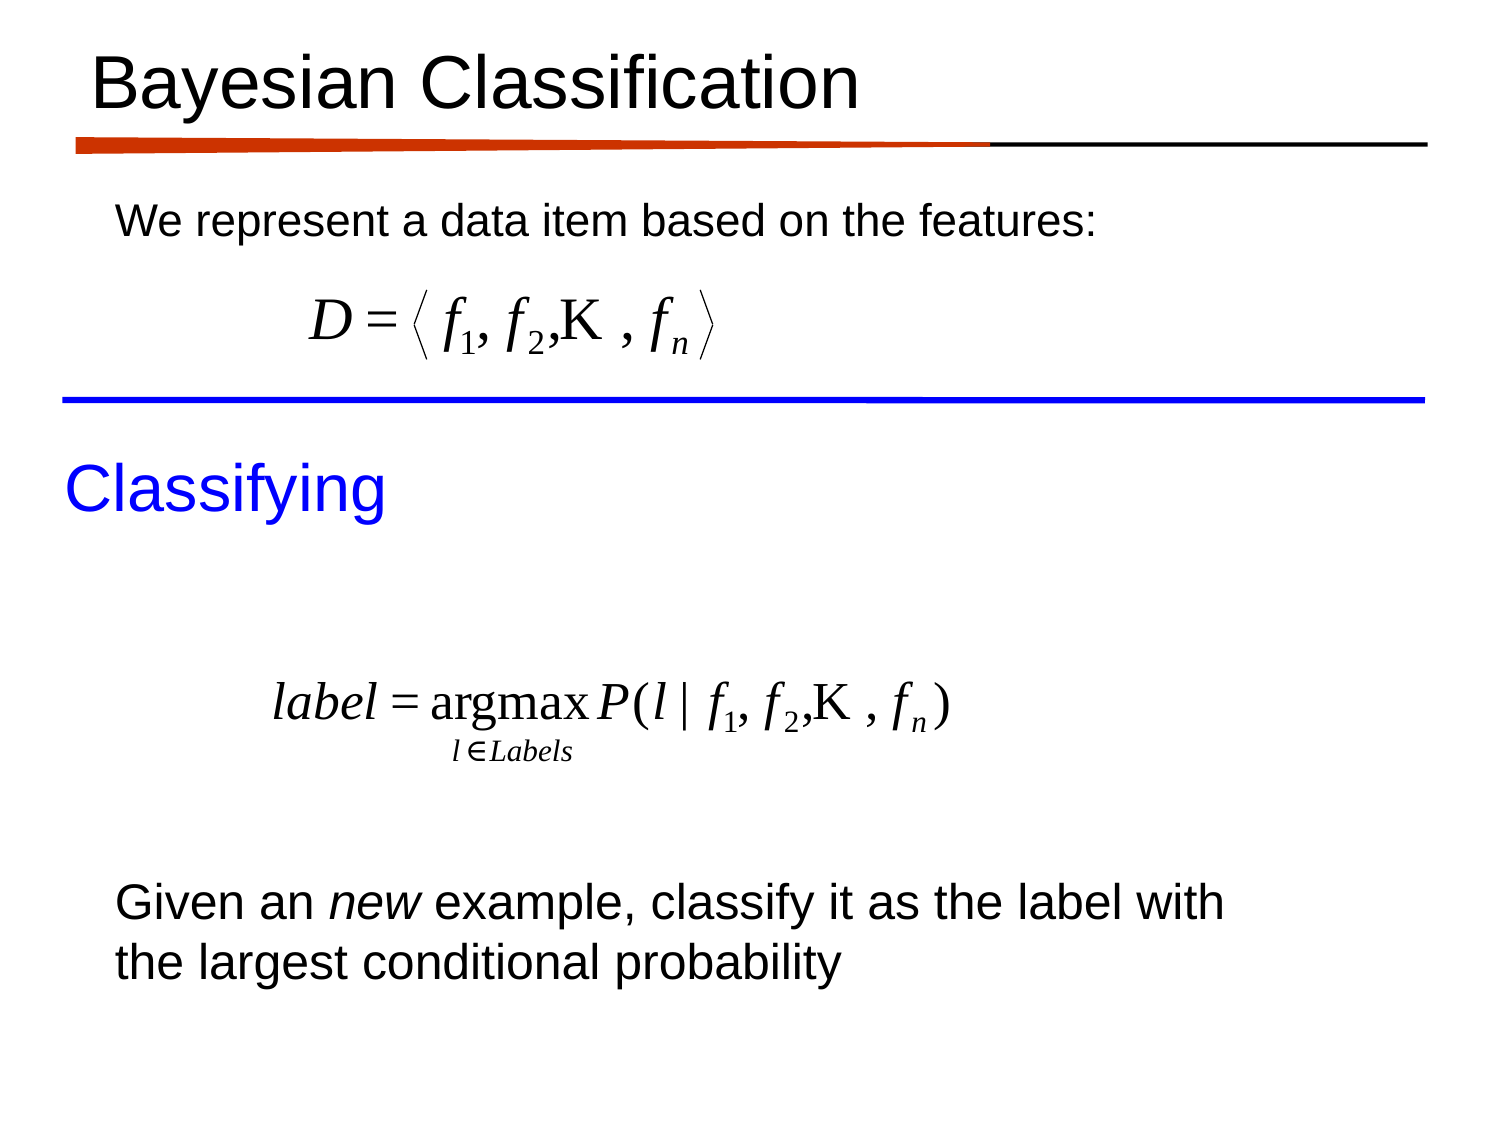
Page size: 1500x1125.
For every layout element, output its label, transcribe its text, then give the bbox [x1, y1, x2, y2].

title Bayesian Classification [74, 24, 1426, 133]
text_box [262, 674, 955, 769]
text_box We represent a data item based on the features: [99, 174, 1375, 263]
text_box Given an new example, classify it as the label with the largest conditional probability [99, 862, 1263, 998]
text_box Classifying [50, 437, 613, 533]
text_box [299, 284, 722, 366]
